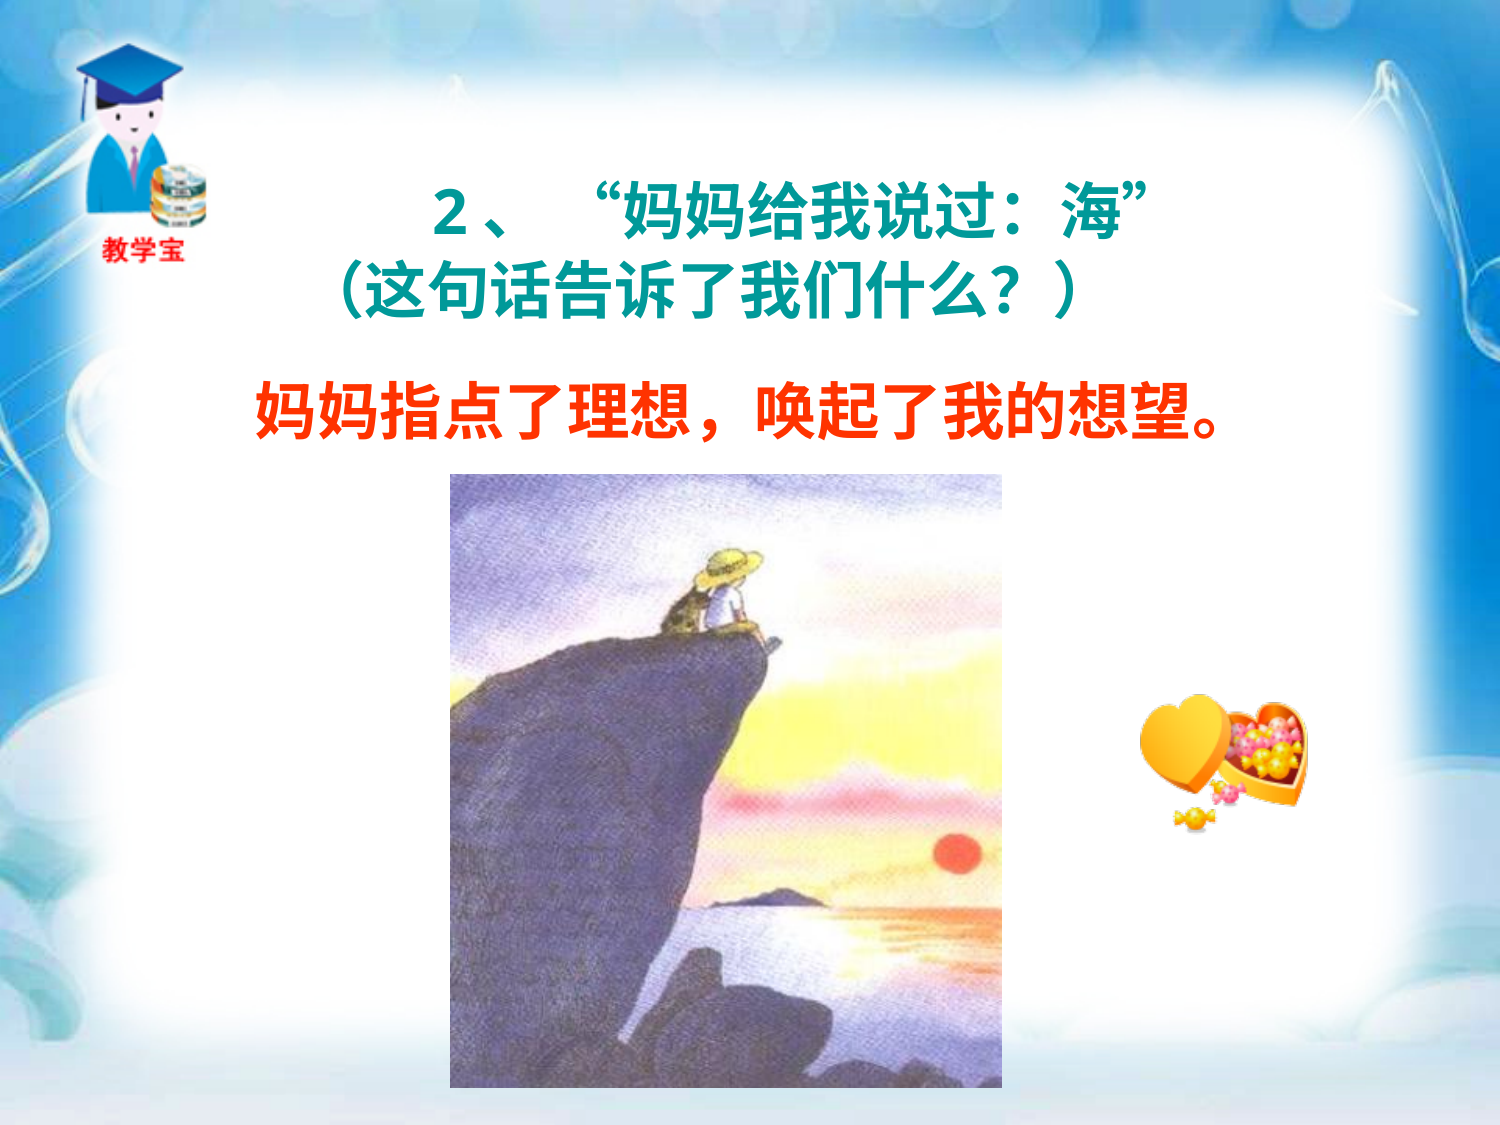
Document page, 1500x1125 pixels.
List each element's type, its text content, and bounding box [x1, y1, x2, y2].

text_box 妈妈指点了理想，唤起了我的想望。 [239, 365, 1270, 455]
picture [0, 0, 1500, 1125]
text_box 2、 “妈妈给我说过：海” （这句话告诉了我们什么？） [287, 164, 1300, 335]
